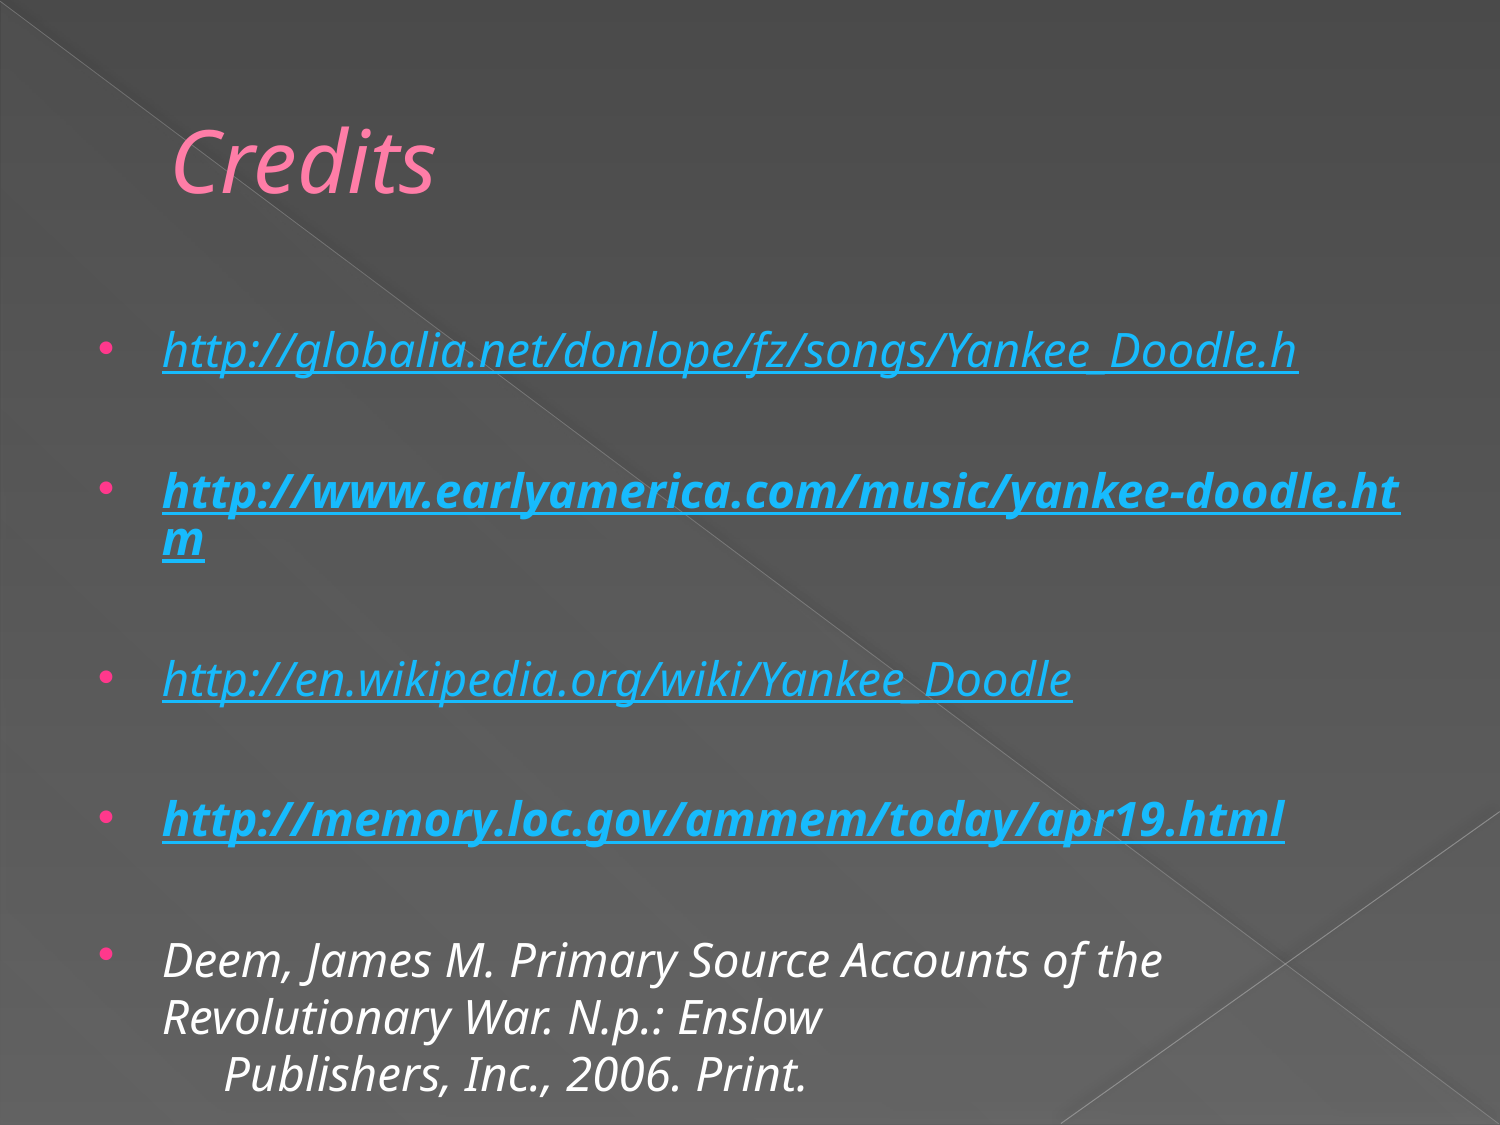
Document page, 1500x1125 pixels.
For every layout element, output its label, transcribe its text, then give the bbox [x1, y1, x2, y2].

title Credits [75, 43, 1425, 274]
list http://globalia.net/donlope/fz/songs/Yankee_Doodle.h http://www.earlyamerica.com/music/yankee-doodle.htm http://en.wikipedia.org/wiki/Yankee_Doodle http://memory.loc.gov/ammem/today/apr19.html Deem, James M. Primary Source Accounts of the Revolutionary War. N.p.: Enslow Publishers, Inc., 2006. Print. [75, 312, 1425, 1063]
